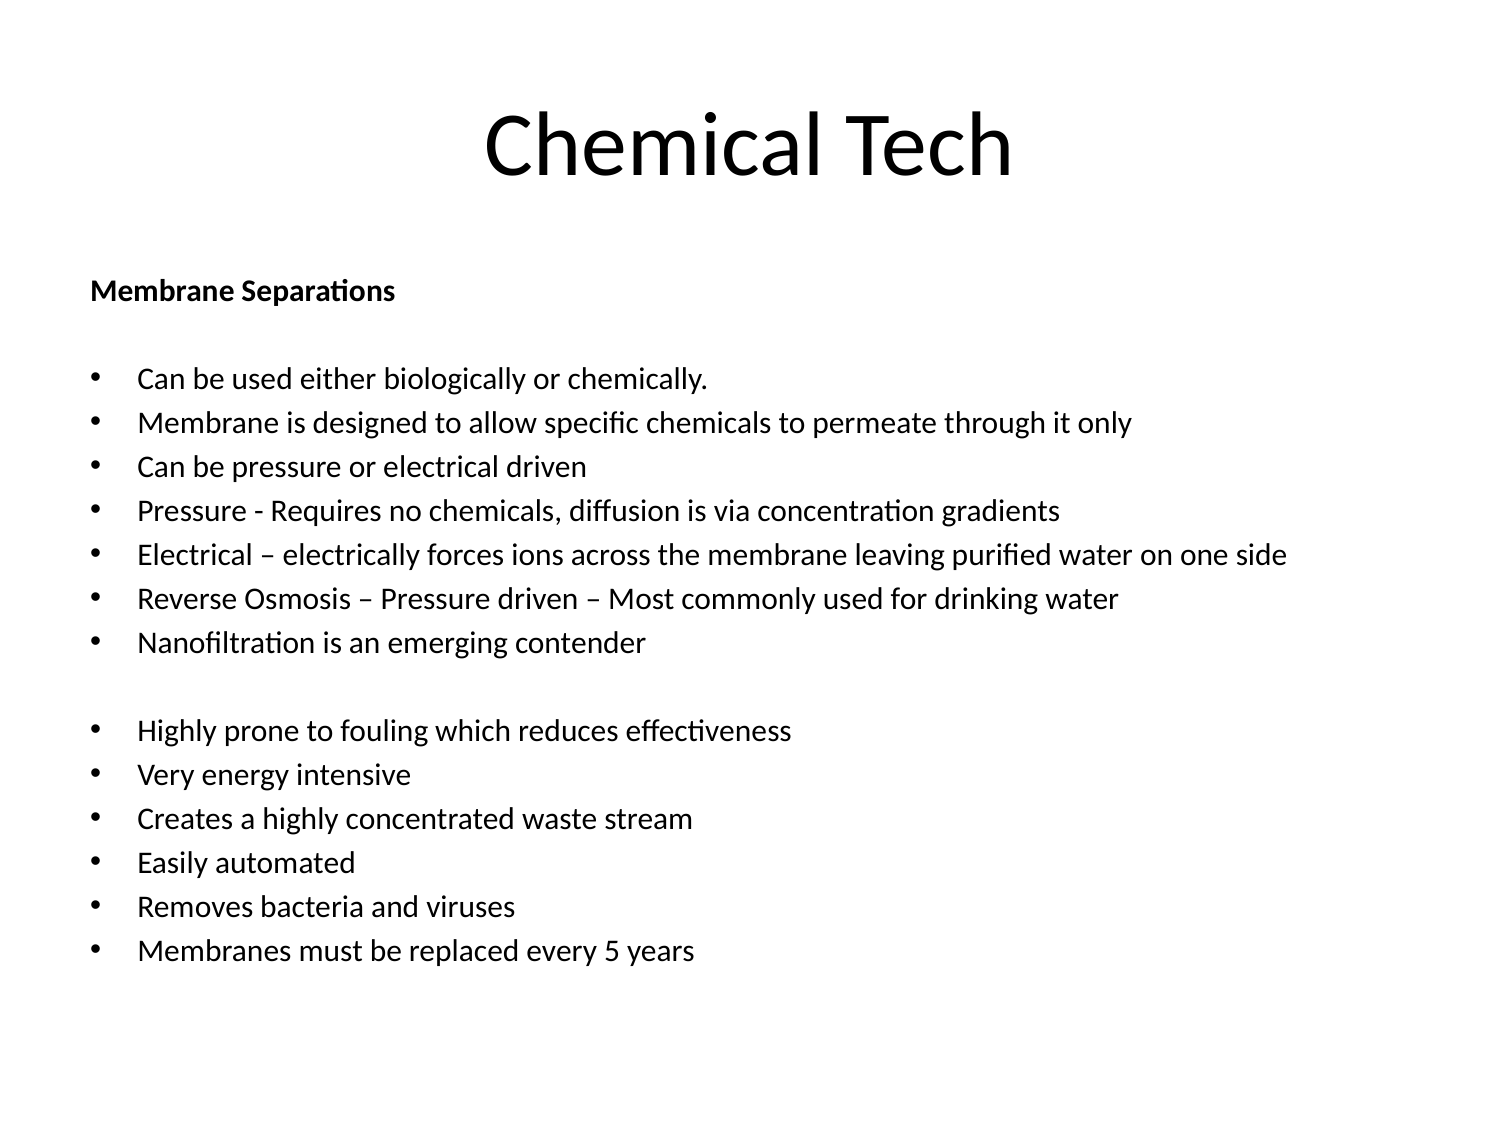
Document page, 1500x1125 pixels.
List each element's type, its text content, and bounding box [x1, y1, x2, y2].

title Chemical Tech [75, 45, 1425, 233]
list Membrane Separations Can be used either biologically or chemically. Membrane is designed to allow specific chemicals to permeate through it only Can be pressure or electrical driven Pressure - Requires no chemicals, diffusion is via concentration gradients Electrical – electrically forces ions across the membrane leaving purified water on one side Reverse Osmosis – Pressure driven – Most commonly used for drinking water Nanofiltration is an emerging contender Highly prone to fouling which reduces effectiveness Very energy intensive Creates a highly concentrated waste stream Easily automated Removes bacteria and viruses Membranes must be replaced every 5 years [75, 262, 1425, 1005]
